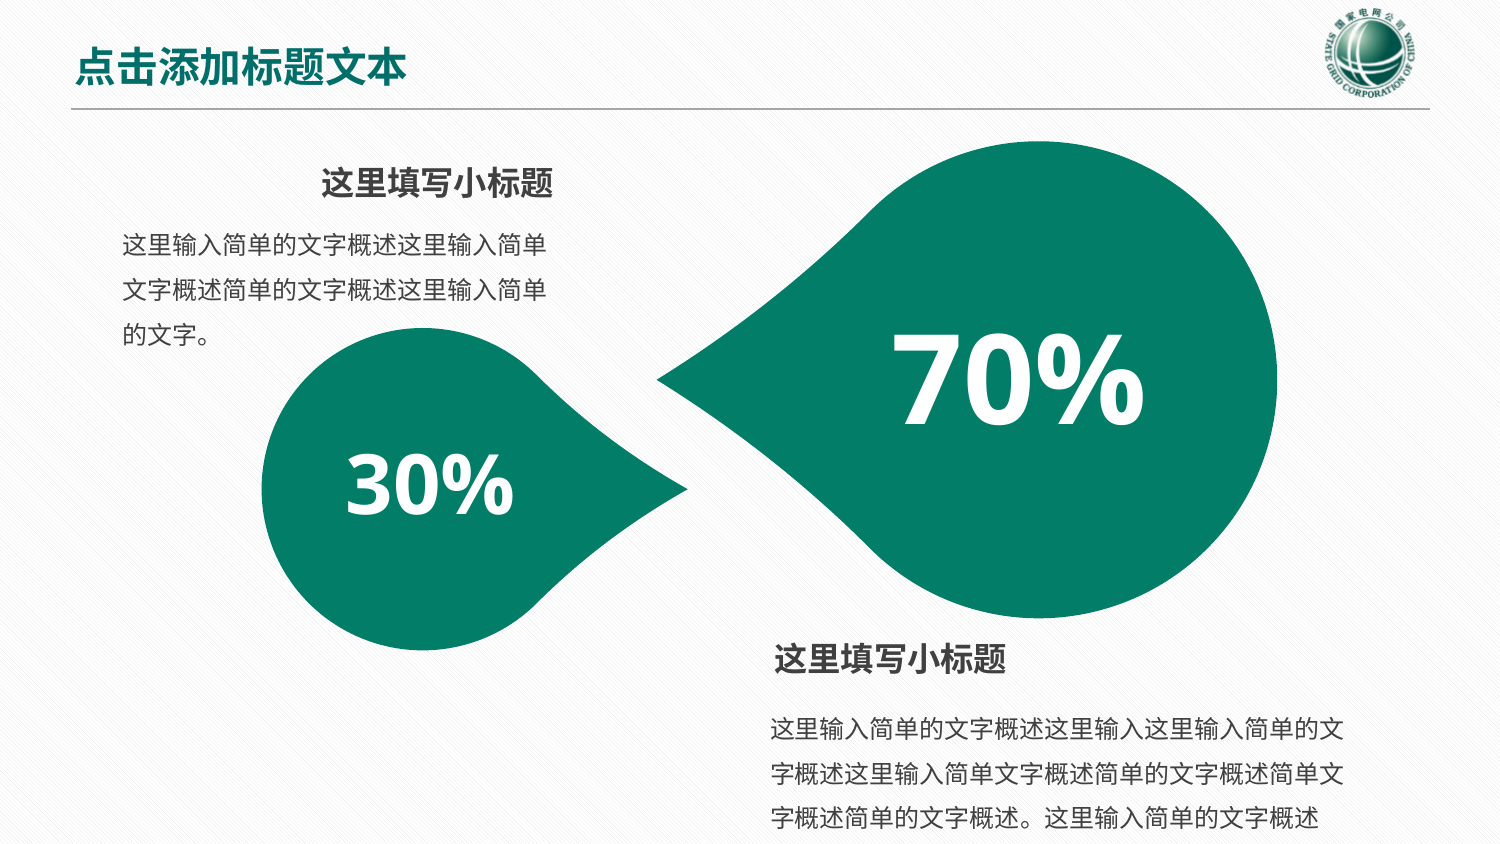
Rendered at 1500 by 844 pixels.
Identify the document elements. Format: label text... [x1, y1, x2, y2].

text_box [654, 140, 1279, 620]
picture [1317, 5, 1423, 110]
text_box 70% [877, 291, 1163, 457]
text_box 这里输入简单的文字概述这里输入简单文字概述简单的文字概述这里输入简单的文字。 [103, 204, 573, 360]
text_box 30% [330, 423, 531, 539]
text_box 这里输入简单的文字概述这里输入这里输入简单的文字概述这里输入简单文字概述简单的文字概述简单文字概述简单的文字概述。这里输入简单的文字概述 [750, 688, 1369, 843]
text_box [260, 360, 690, 652]
text_box 点击添加标题文本 [59, 33, 424, 99]
text_box 这里填写小标题 [301, 158, 579, 213]
text_box 这里填写小标题 [754, 634, 1032, 688]
